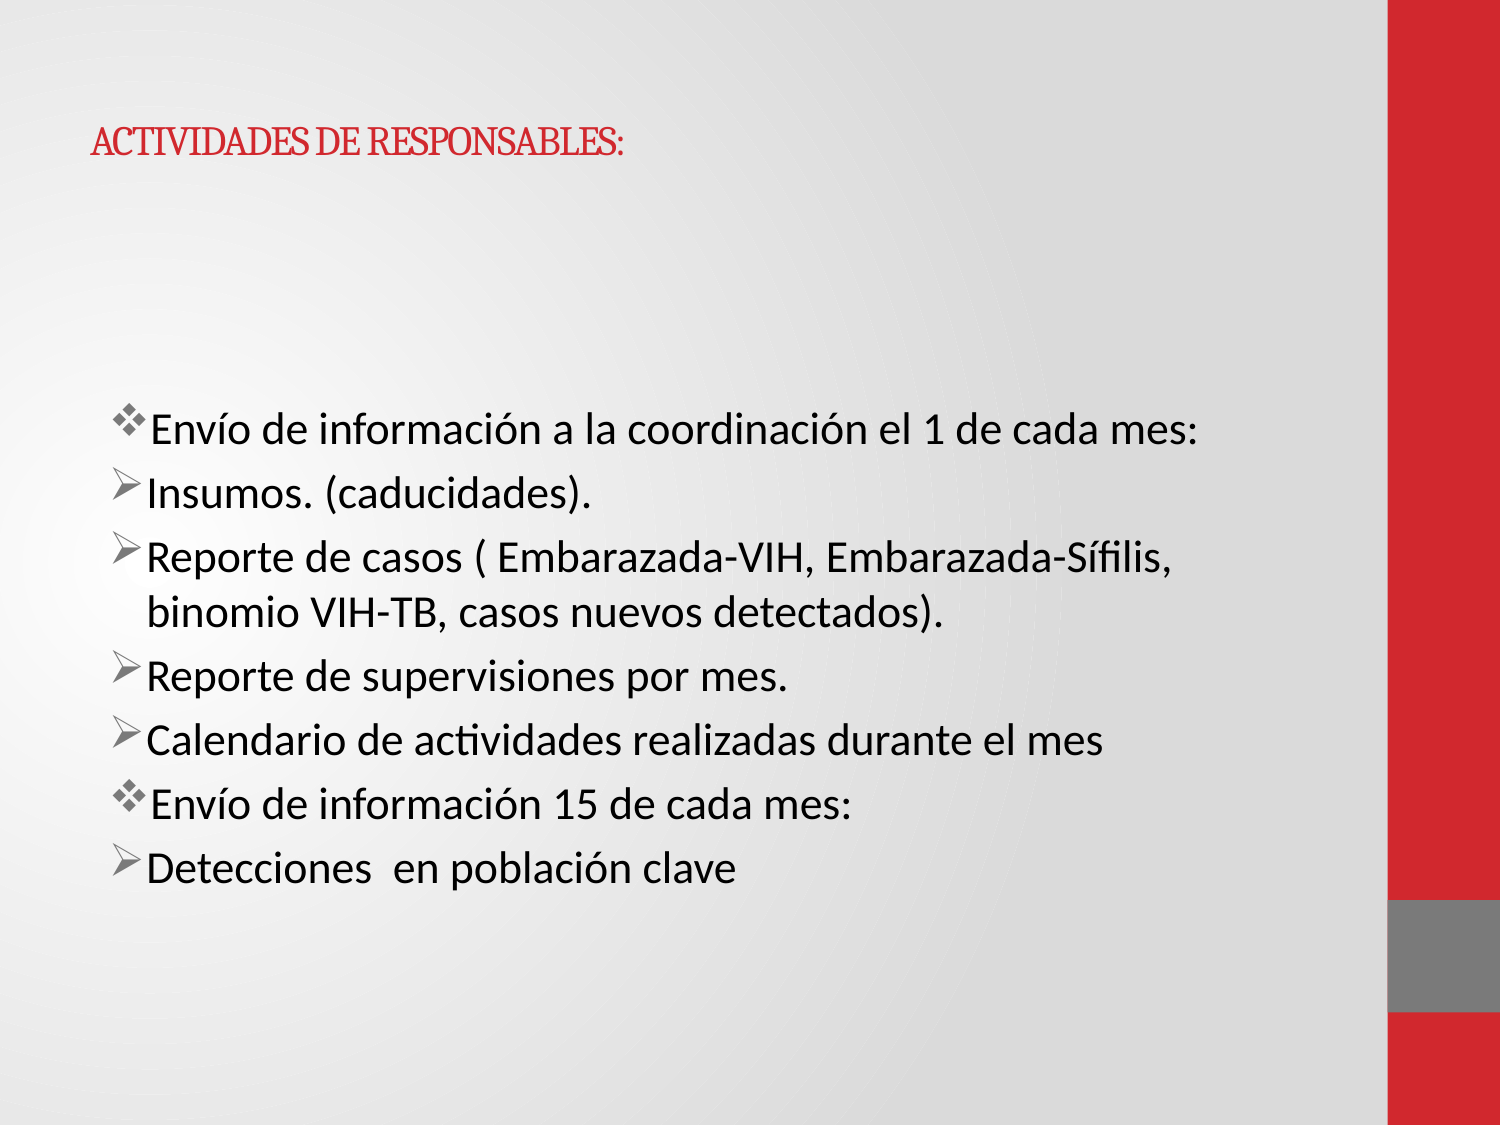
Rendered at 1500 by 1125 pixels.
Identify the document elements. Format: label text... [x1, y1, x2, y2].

list Envío de información a la coordinación el 1 de cada mes: Insumos. (caducidades). Reporte de casos ( Embarazada-VIH, Embarazada-Sífilis, binomio VIH-TB, casos nuevos detectados). Reporte de supervisiones por mes. Calendario de actividades realizadas durante el mes Envío de información 15 de cada mes: Detecciones en población clave [75, 262, 1325, 1050]
title ACTIVIDADES DE RESPONSABLES: [75, 45, 1325, 233]
